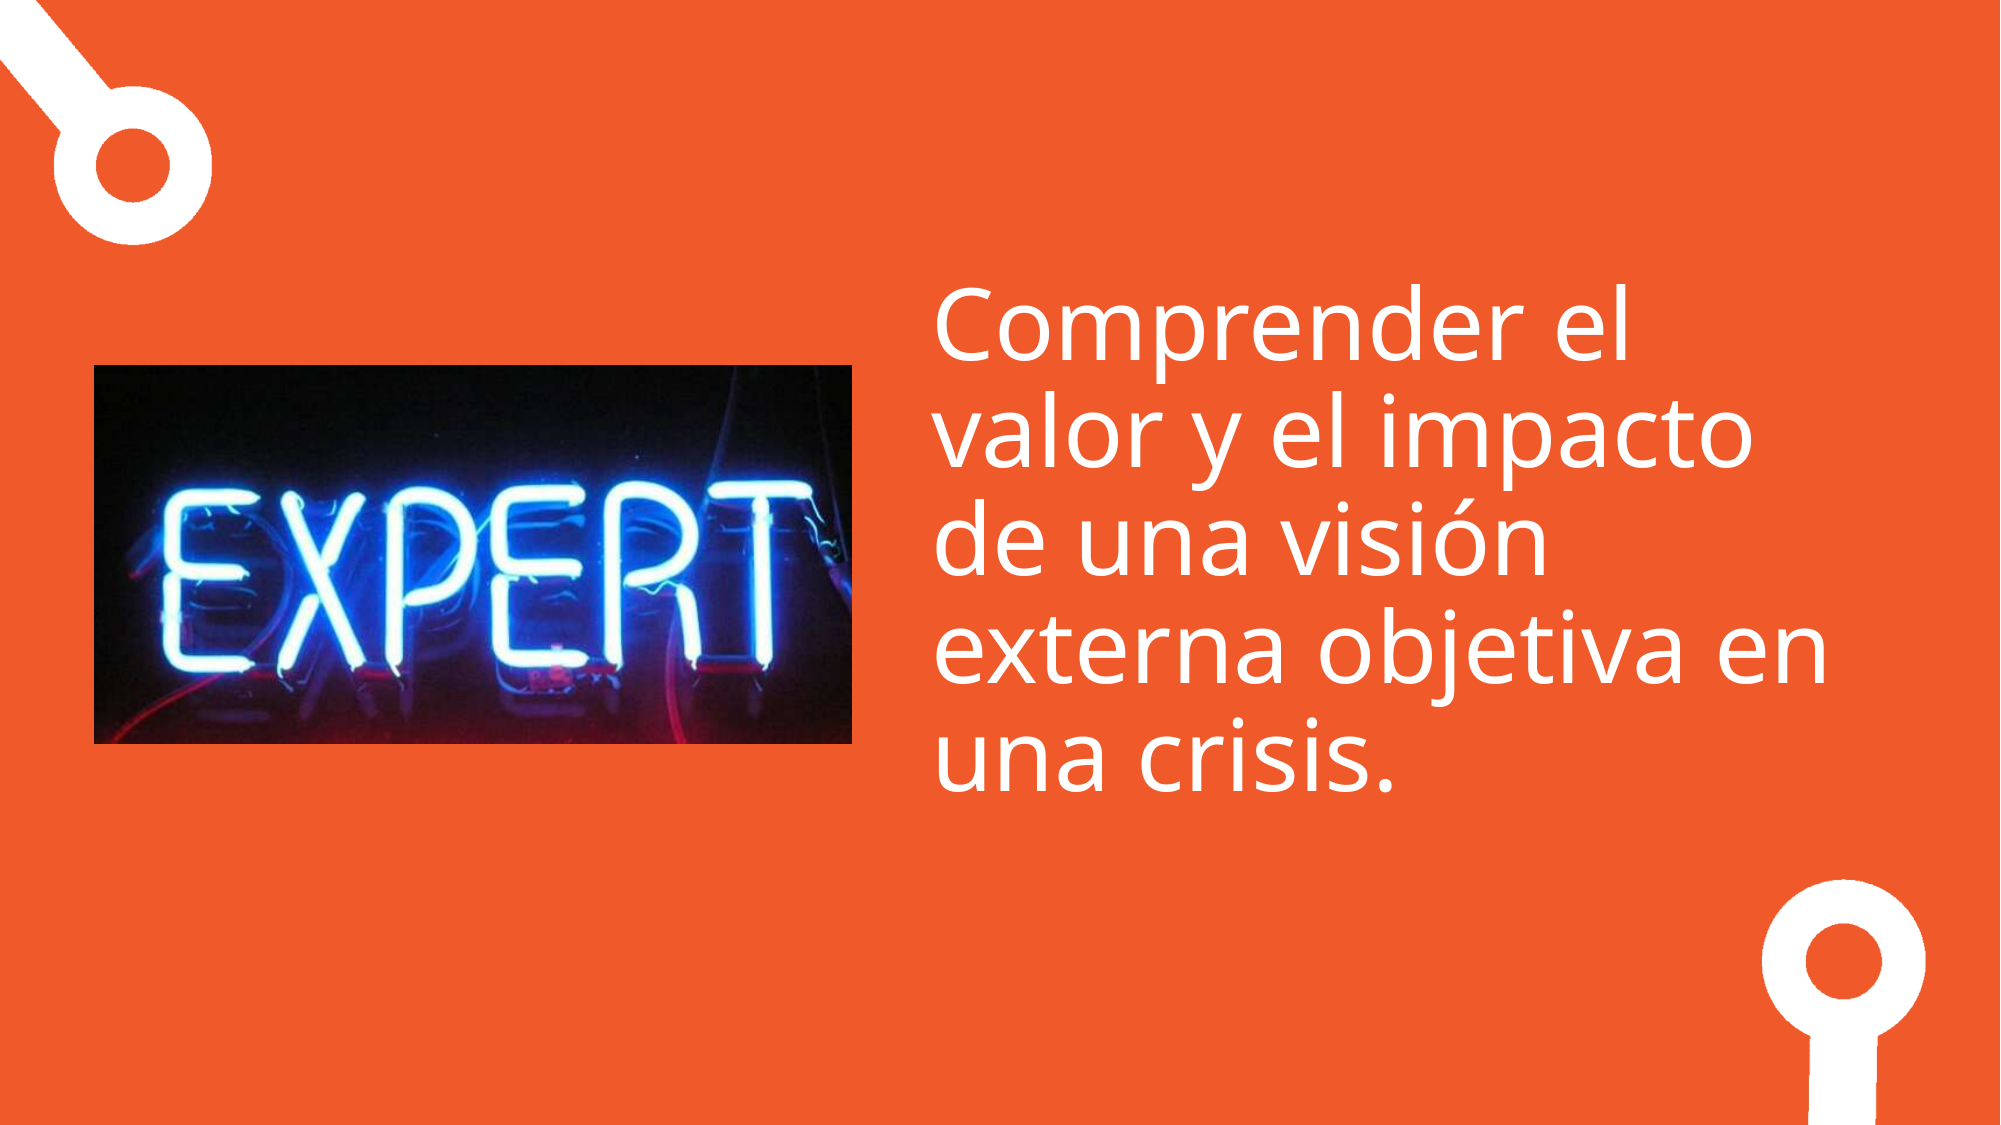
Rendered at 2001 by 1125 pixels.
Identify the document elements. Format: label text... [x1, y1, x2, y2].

list Comprender el valor y el impacto de una visión externa objetiva en una crisis. [916, 455, 1873, 716]
picture [0, 0, 269, 308]
picture [94, 365, 852, 744]
picture [1652, 870, 2001, 1125]
